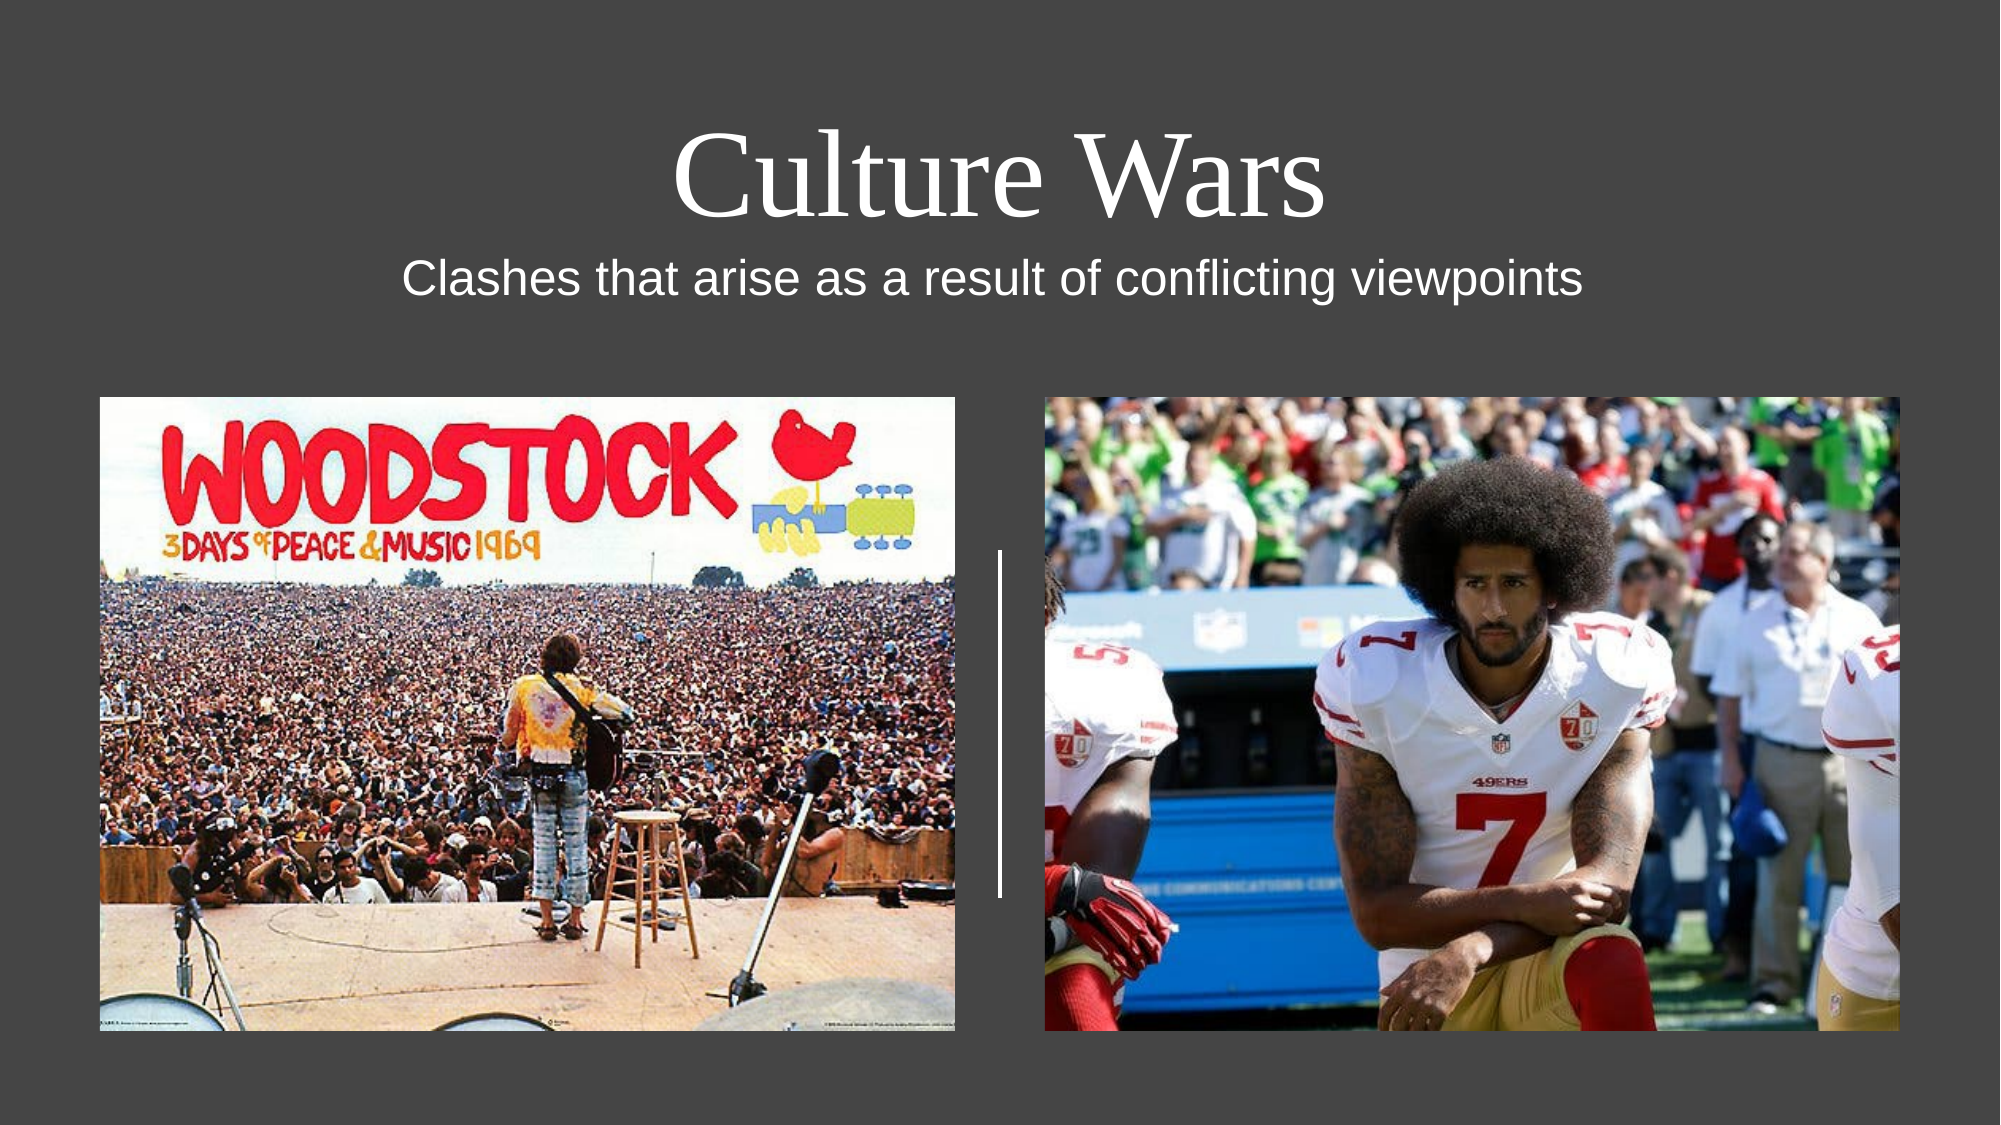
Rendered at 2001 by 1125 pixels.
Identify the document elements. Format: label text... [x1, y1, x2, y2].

title Culture Wars [117, 52, 1883, 251]
picture [1044, 397, 1900, 1031]
list Clashes that arise as a result of conflicting viewpoints [226, 244, 1774, 364]
picture [99, 397, 955, 1031]
